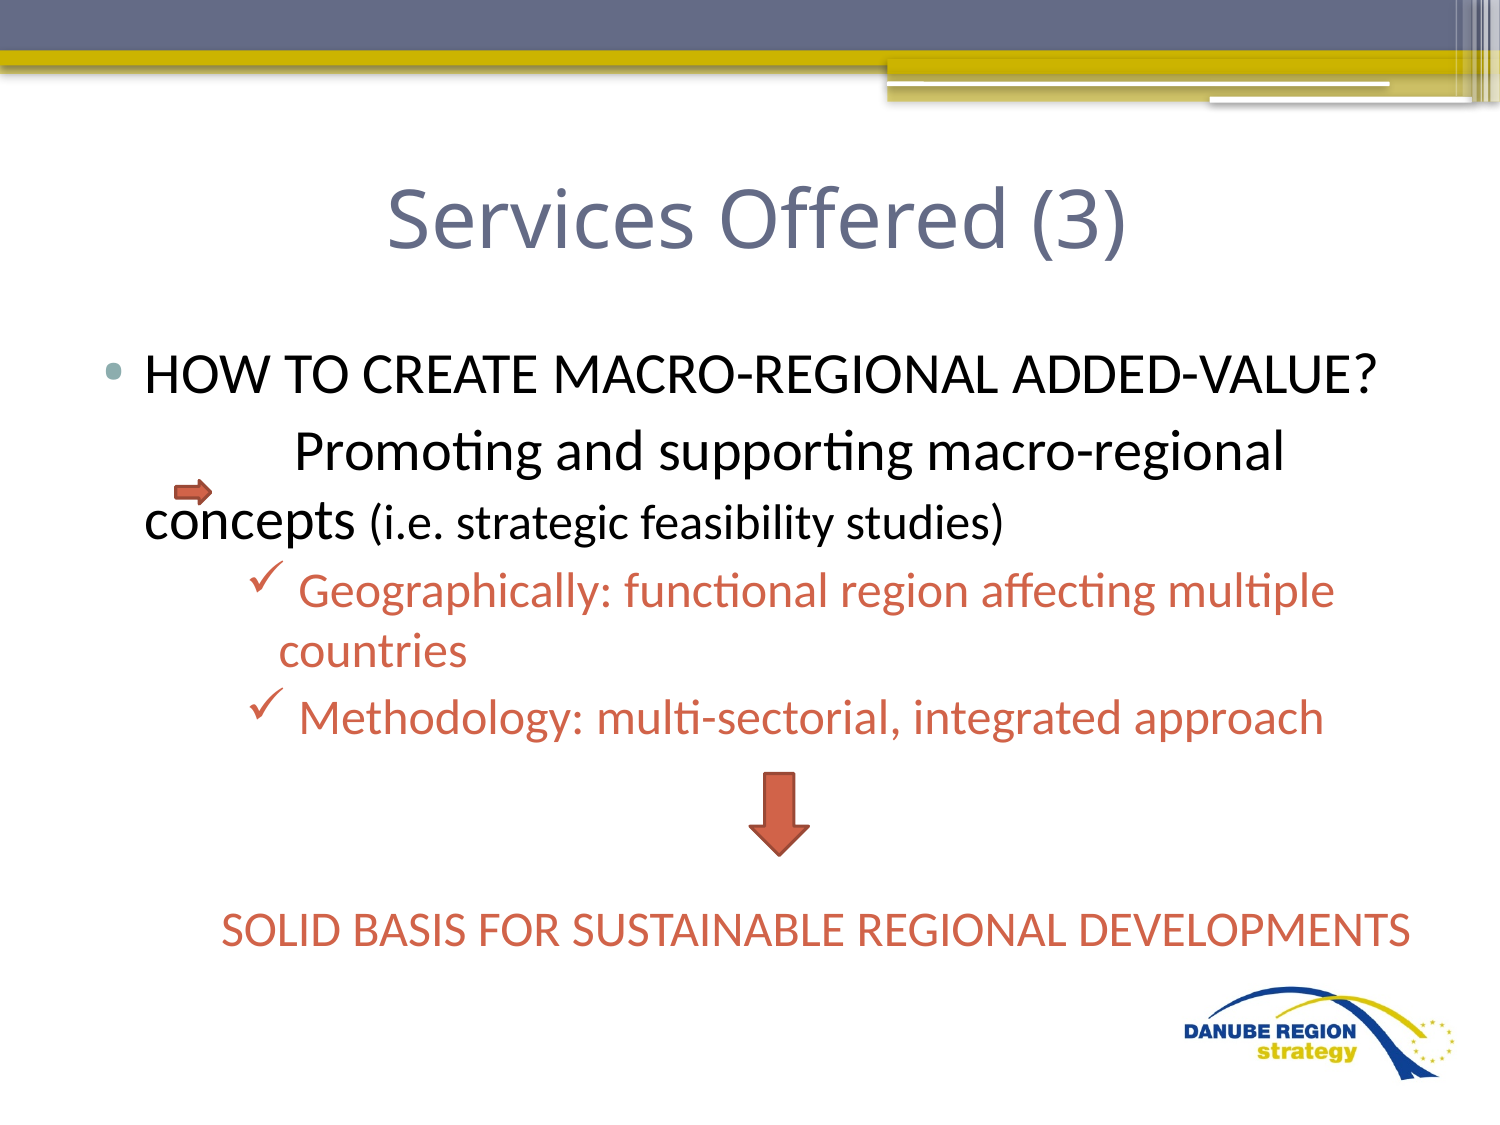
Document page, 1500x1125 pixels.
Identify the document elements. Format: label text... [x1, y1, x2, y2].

text_box [748, 771, 810, 857]
picture [1171, 972, 1468, 1094]
list HOW TO CREATE MACRO-REGIONAL ADDED-VALUE? Promoting and supporting macro-regional concepts (i.e. strategic feasibility studies) Geographically: functional region affecting multiple countries Methodology: multi-sectorial, integrated approach SOLID BASIS FOR SUSTAINABLE REGIONAL DEVELOPMENTS [70, 328, 1449, 1038]
title Services Offered (3) [82, 128, 1432, 304]
text_box [174, 479, 212, 506]
